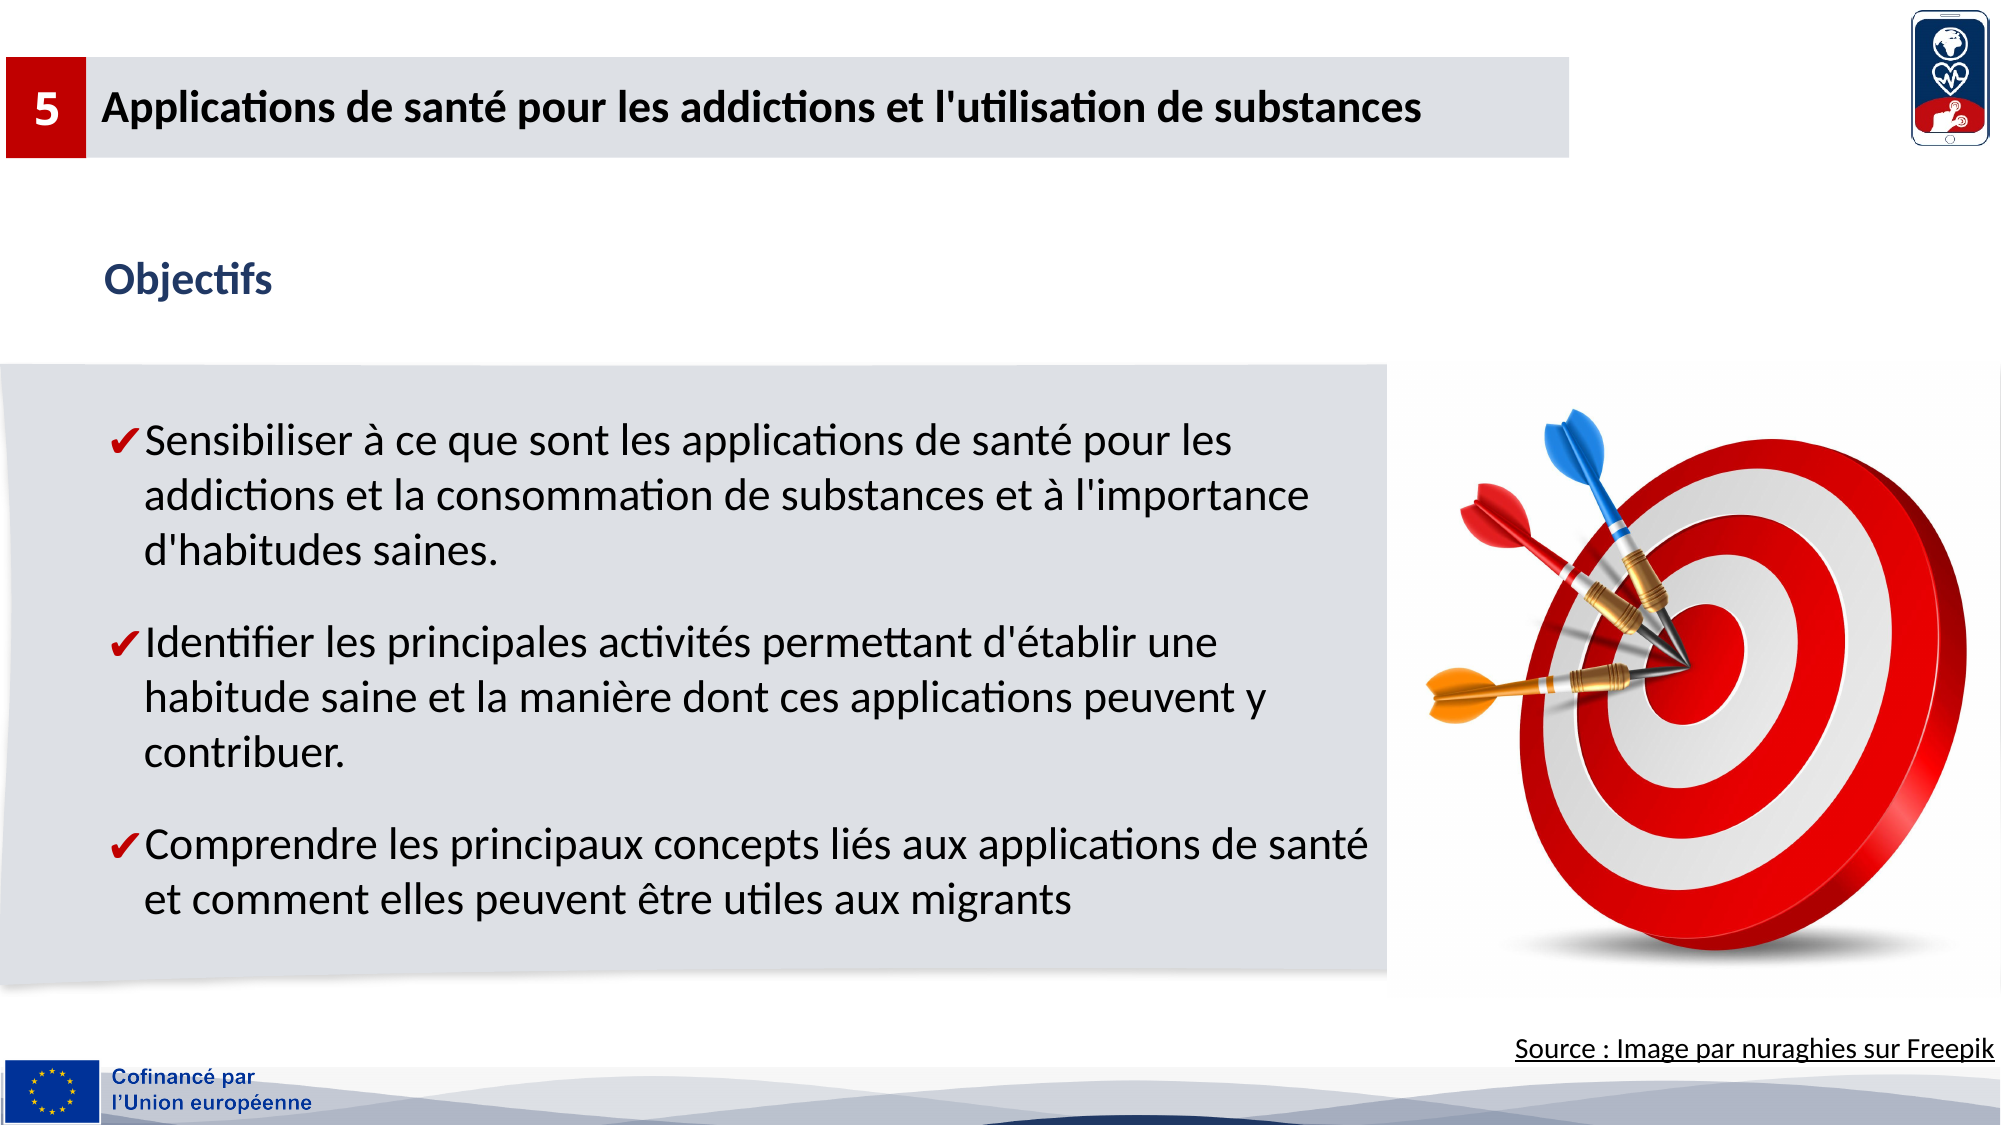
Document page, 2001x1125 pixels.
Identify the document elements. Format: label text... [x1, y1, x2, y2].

text_box Applications de santé pour les addictions et l'utilisation de substances [86, 57, 1570, 158]
picture [1387, 361, 2000, 998]
text_box Source : Image par nuraghies sur Freepik [1500, 1021, 2000, 1072]
picture [0, 1055, 2001, 1125]
list Sensibiliser à ce que sont les applications de santé pour les addictions et la consommation de substances et à l'importance d'habitudes saines. Identifier les principales activités permettant d'établir une habitude saine et la manière dont ces applications peuvent y contribuer. Comprendre les principaux concepts liés aux applications de santé et comment elles peuvent être utiles aux migrants [91, 402, 1382, 961]
title Objectifs [89, 229, 1815, 331]
text_box [6, 57, 87, 159]
text_box 5 [19, 71, 90, 142]
picture [1911, 10, 1990, 146]
